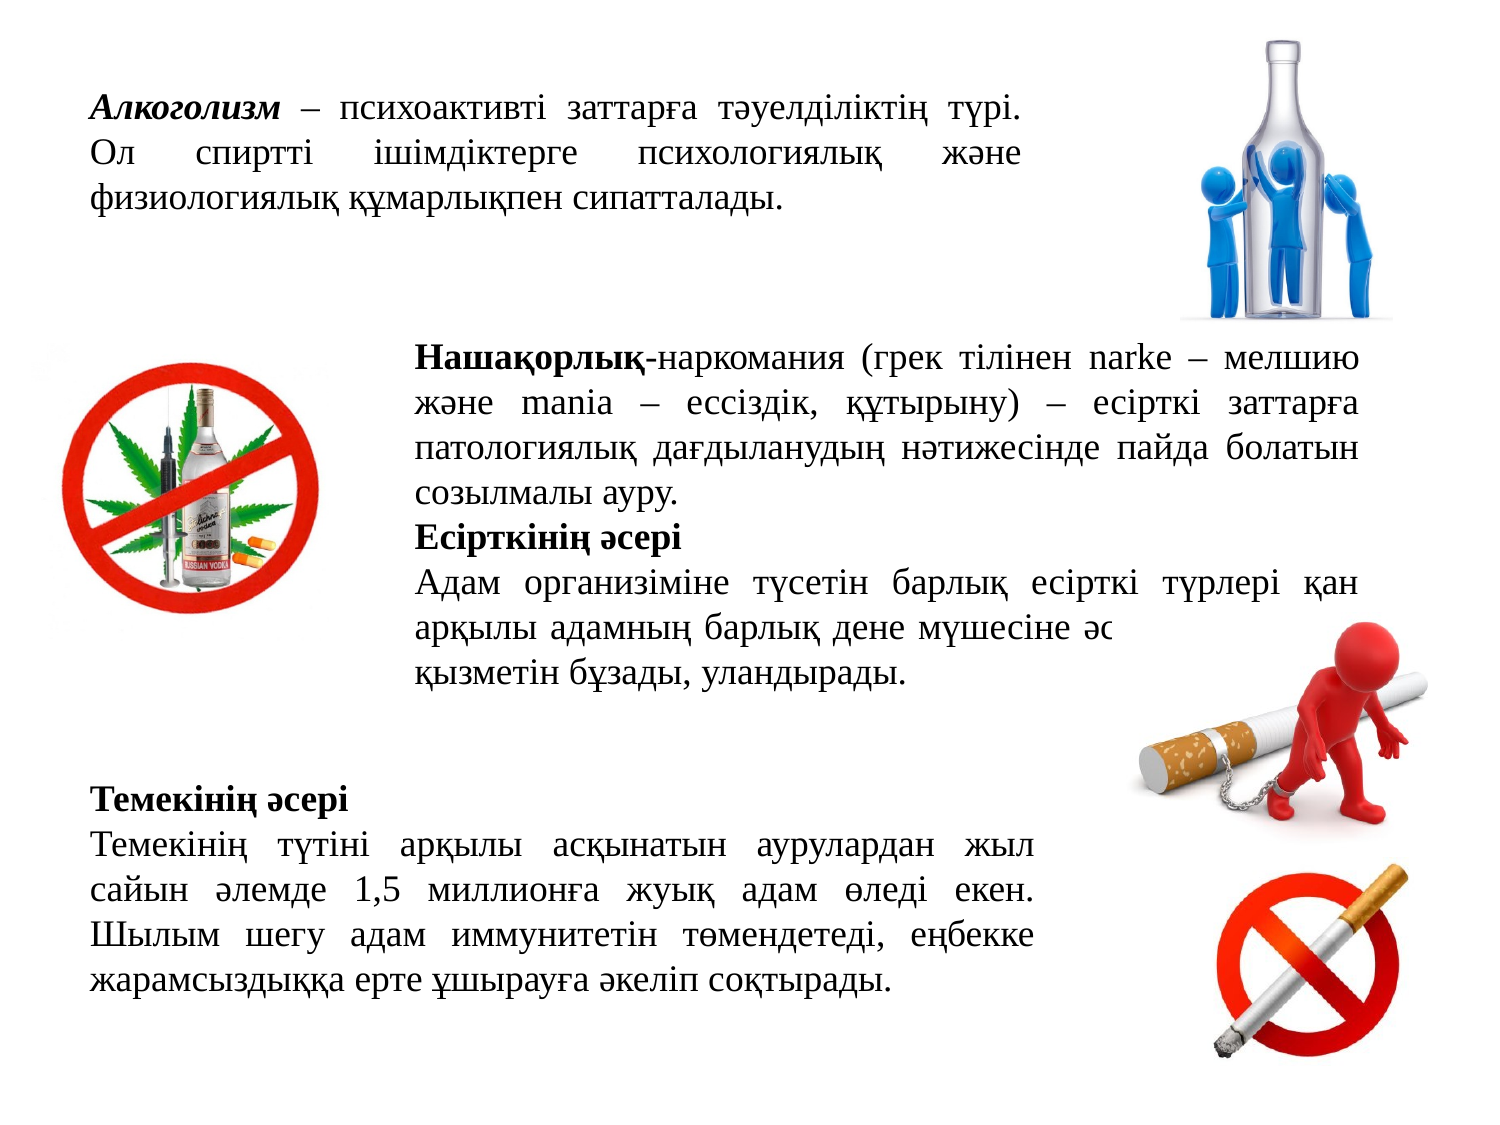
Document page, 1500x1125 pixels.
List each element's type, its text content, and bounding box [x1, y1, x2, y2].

text_box Алкоголизм – психоактивті заттарға тәуелділіктің түрі. Ол спиртті ішімдіктерге психологиялық және физиологиялық құмарлықпен сипатталады. [74, 74, 1038, 225]
picture [1179, 29, 1393, 344]
picture [30, 342, 329, 641]
picture [1112, 612, 1456, 1066]
text_box Нашақорлық-наркомания (грек тілінен narke – мелшию және manіa – ессіздік, құтырыну) – есірткі заттарға патологиялық дағдыланудың нәтижесінде пайда болатын созылмалы ауру. Есірткінің әсері Адам организіміне түсетін барлық есірткі түрлері қан арқылы адамның барлық дене мүшесіне әсер етеді. Оның қызметін бұзады, уландырады. [399, 324, 1375, 700]
text_box Темекінің әсері Темекінің түтіні арқылы асқынатын аурулардан жыл сайын әлемде 1,5 миллионға жуық адам өледі екен. Шылым шегу адам иммунитетін төмендетеді, еңбекке жарамсыздыққа ерте ұшырауға әкеліп соқтырады. [75, 766, 1051, 1006]
